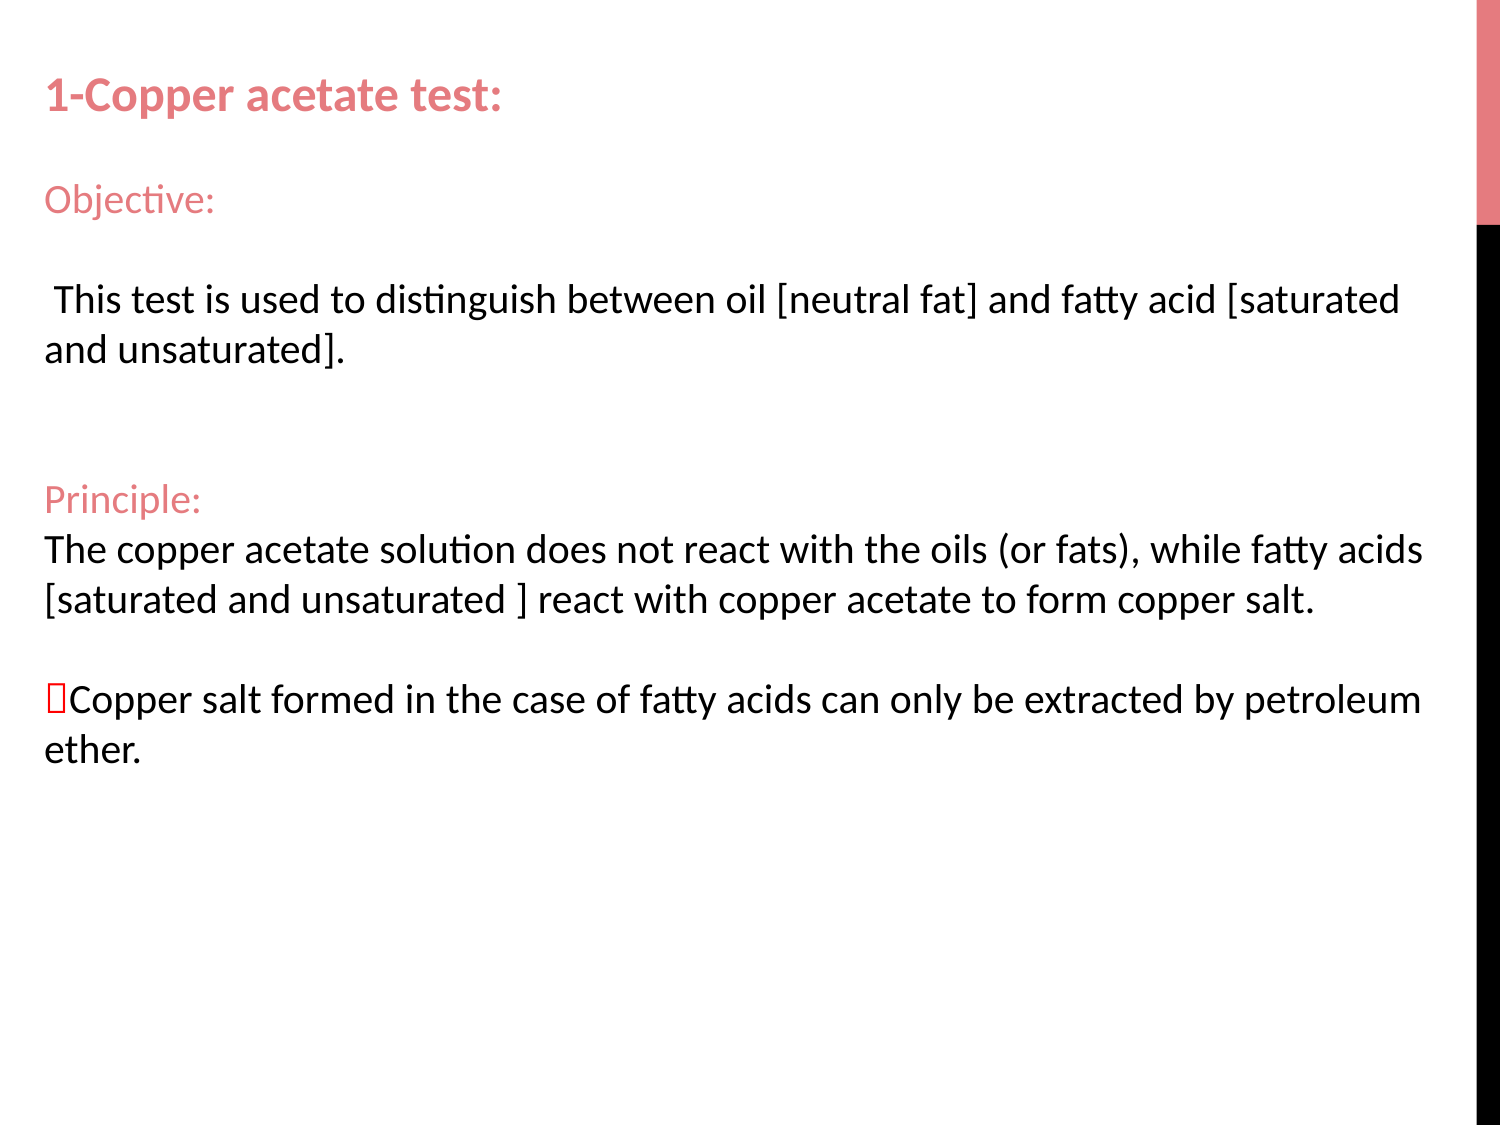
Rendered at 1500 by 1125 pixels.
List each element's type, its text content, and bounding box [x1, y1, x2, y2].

text_box 1-Copper acetate test: Objective: This test is used to distinguish between oil [neutral fat] and fatty acid [saturated and unsaturated]. Principle: The copper acetate solution does not react with the oils (or fats), while fatty acids [saturated and unsaturated ] react with copper acetate to form copper salt. Copper salt formed in the case of fatty acids can only be extracted by petroleum ether. [29, 54, 1459, 915]
